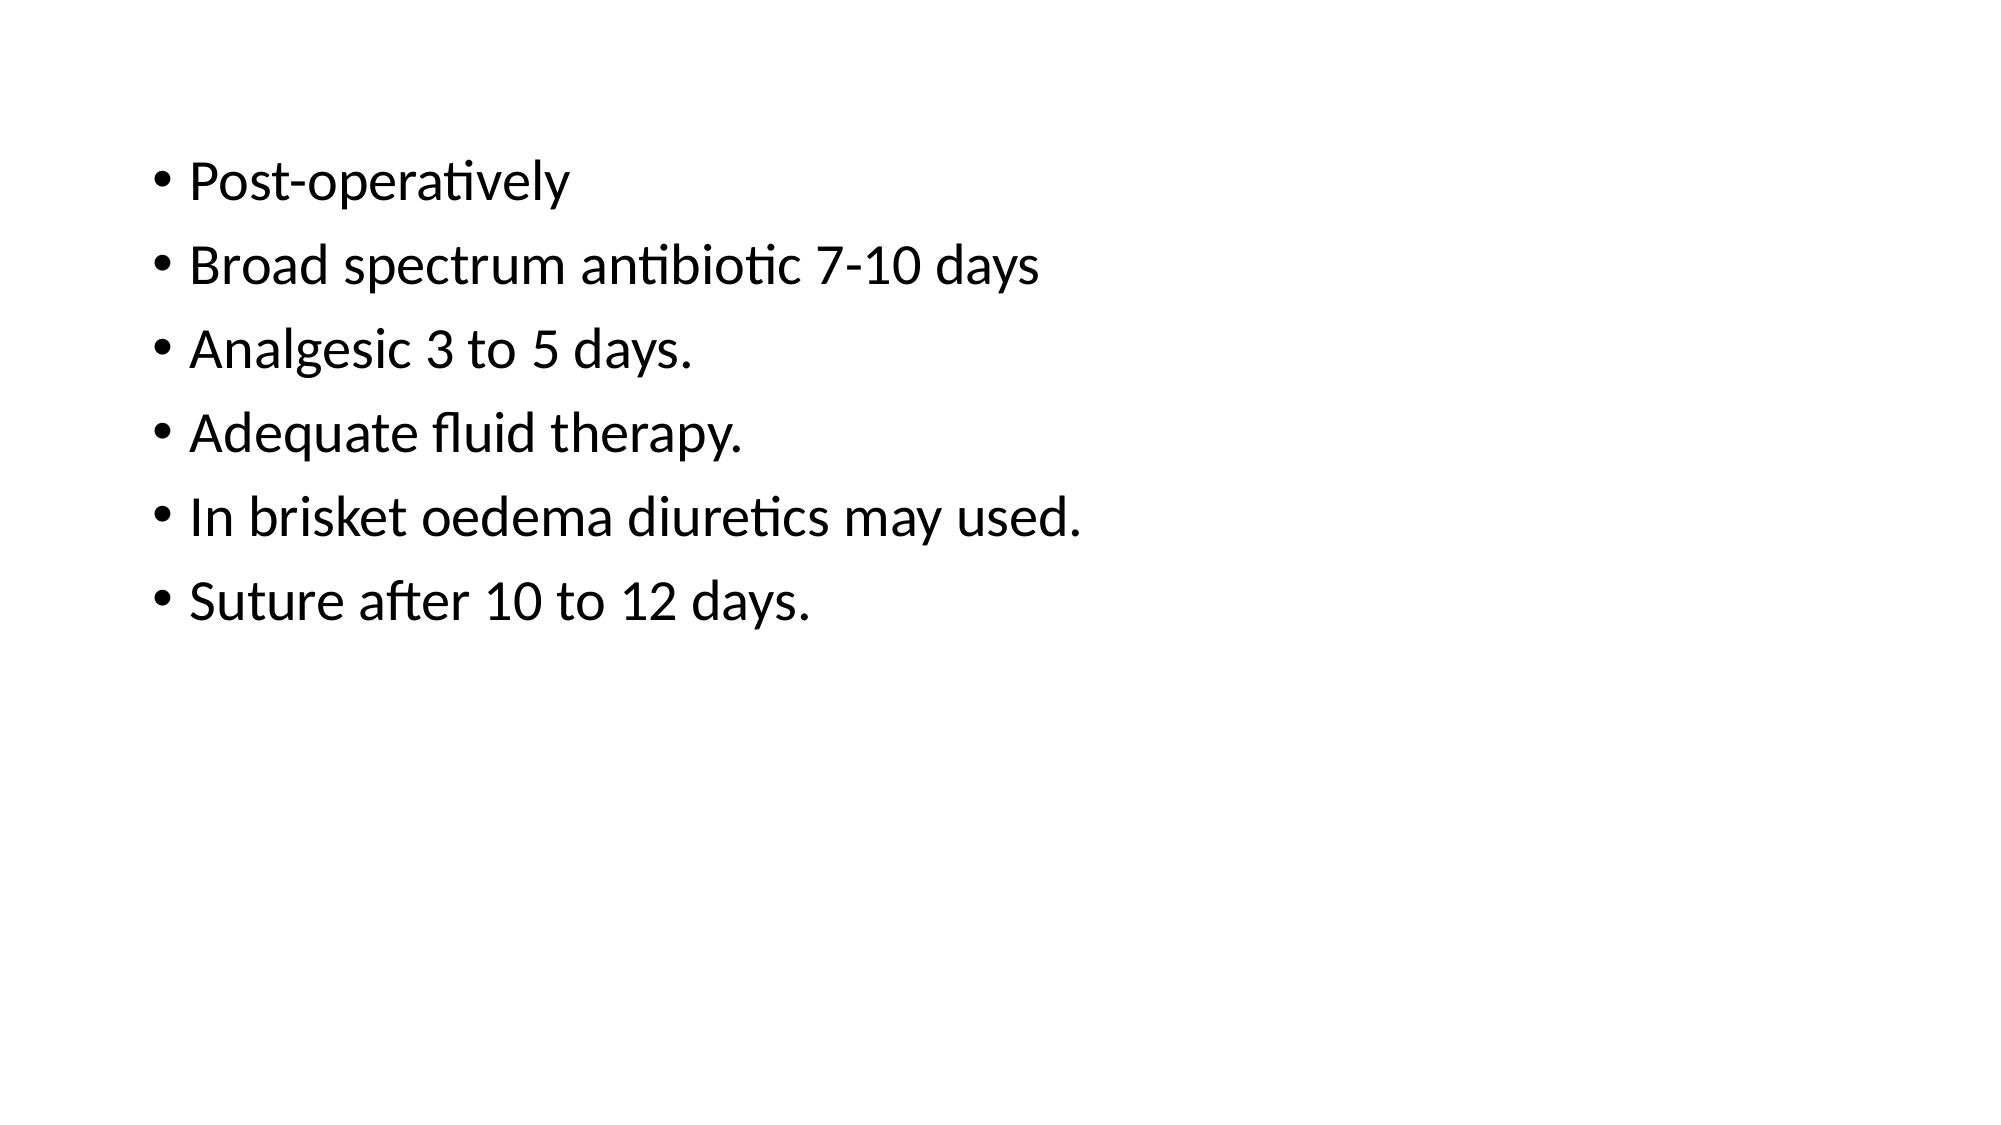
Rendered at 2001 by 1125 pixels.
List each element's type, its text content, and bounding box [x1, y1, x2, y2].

list Post-operatively Broad spectrum antibiotic 7-10 days Analgesic 3 to 5 days. Adequate fluid therapy. In brisket oedema diuretics may used. Suture after 10 to 12 days. [137, 143, 1863, 1014]
